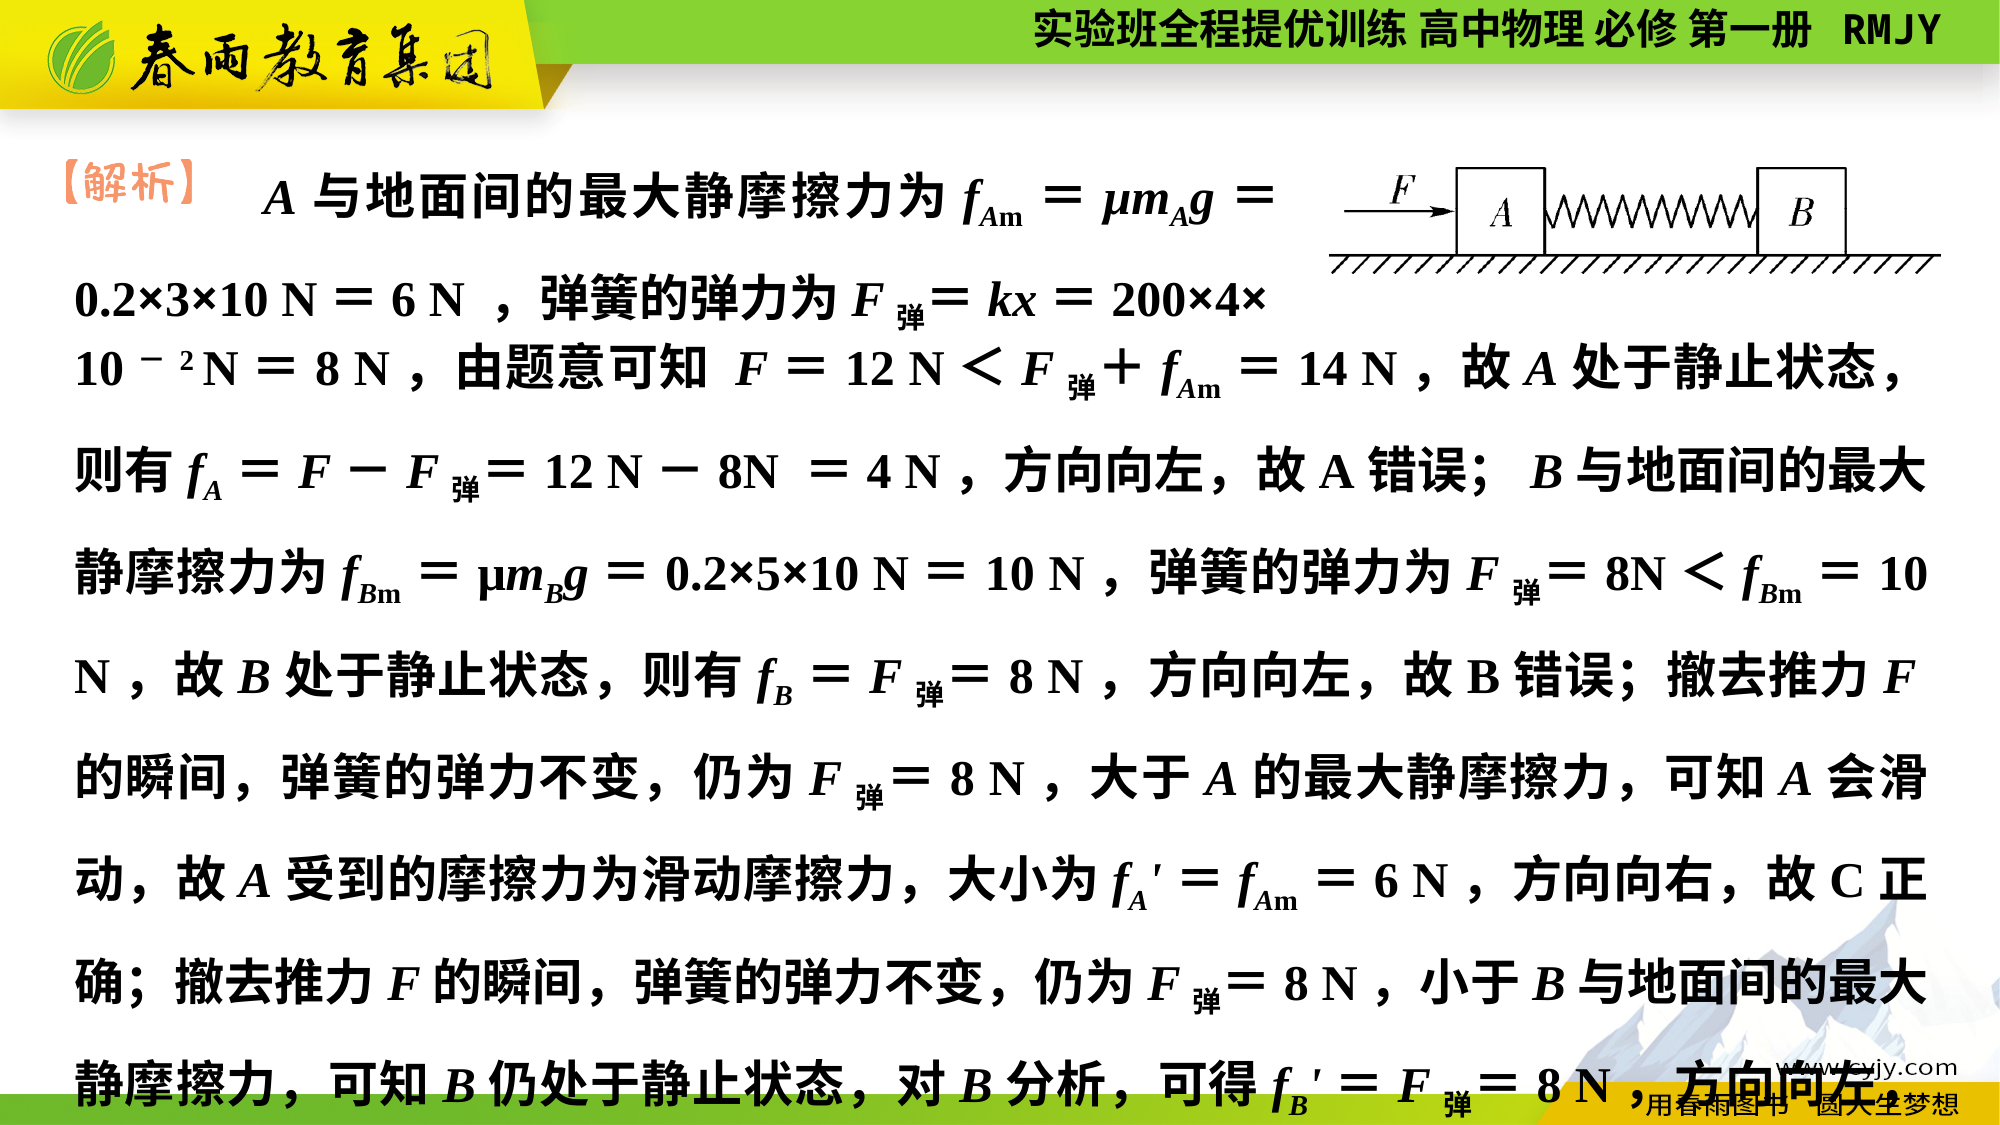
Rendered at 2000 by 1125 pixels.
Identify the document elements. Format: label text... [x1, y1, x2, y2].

list A与地面间的最大静摩擦力为fAm＝μmAg＝0.2×3×10 N＝6 N ，弹簧的弹力为F弹＝kx＝200×4× [59, 122, 1307, 294]
picture [66, 158, 193, 205]
text_box 10－2 N＝8 N，由题意可知 F＝12 N＜F弹＋fAm＝14 N，故A处于静止状态，则有fA＝F－F弹＝12 N－8N ＝4 N，方向向左，故A错误；B与地面间的最大静摩擦力为fBm＝μmBg＝0.2×5×10 N＝10 N，弹簧的弹力为F弹＝8N＜fBm＝10 N，故B处于静止状态，则有fB＝F弹＝8 N，方向向左，故B错误；撤去推力F的瞬间，弹簧的弹力不变，仍为F弹＝8 N，大于A的最大静摩擦力，可知A会滑动，故A受到的摩擦力为滑动摩擦力，大小为fA'＝fAm＝6 N，方向向右，故C正确；撤去推力F的瞬间，弹簧的弹力不变，仍为F弹＝8 N，小于B与地面间的最大静摩擦力，可知B仍处于静止状态，对B分析，可得fB'＝F弹＝8 N，方向向左，故D错误. [59, 294, 1944, 1125]
picture [0, 0, 2000, 1125]
